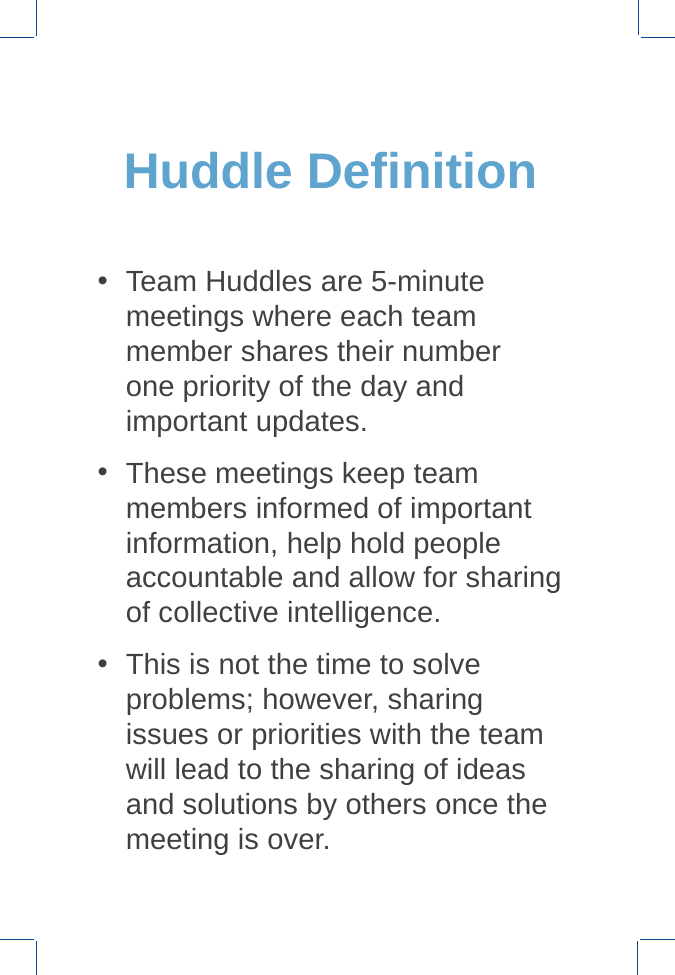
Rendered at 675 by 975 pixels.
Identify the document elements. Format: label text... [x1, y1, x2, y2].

list Team Huddles are 5-minute meetings where each team member shares their number one priority of the day and important updates. These meetings keep team members informed of important information, help hold people accountable and allow for sharing of collective intelligence. This is not the time to solve problems; however, sharing issues or priorities with the team will lead to the sharing of ideas and solutions by others once the meeting is over. [97, 262, 578, 909]
title Huddle Definition [75, 149, 600, 198]
